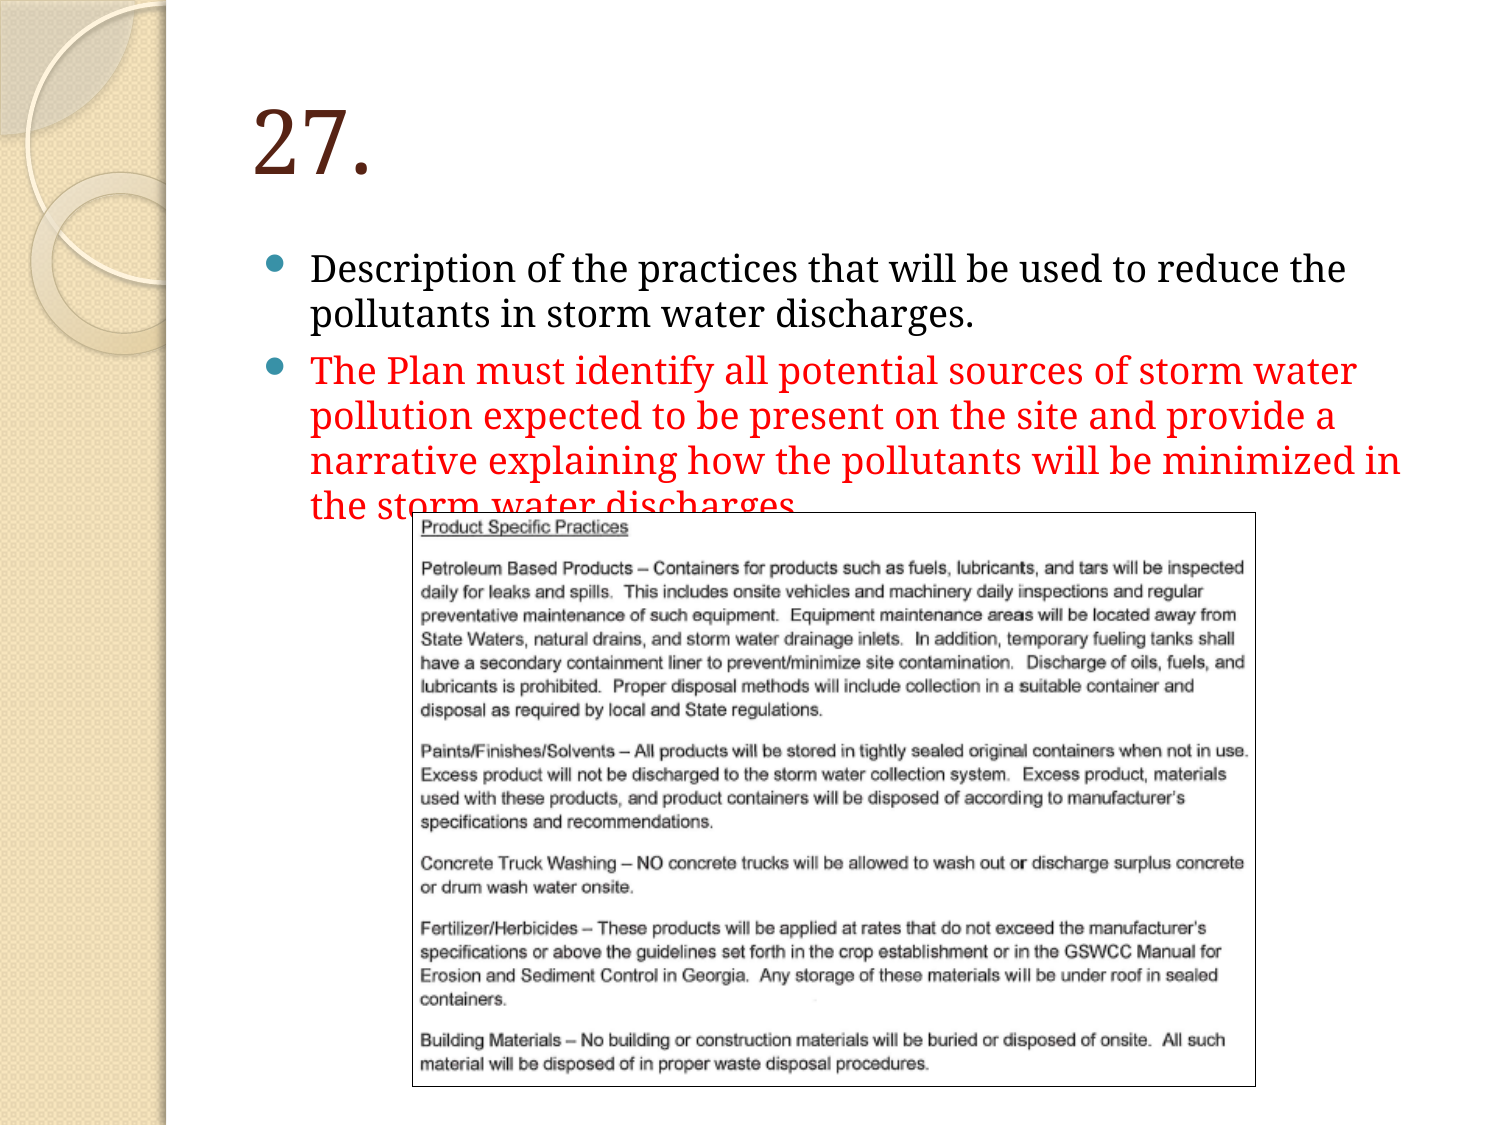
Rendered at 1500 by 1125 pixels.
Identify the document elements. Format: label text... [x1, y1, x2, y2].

title 27. [235, 45, 1466, 233]
list Description of the practices that will be used to reduce the pollutants in storm water discharges. The Plan must identify all potential sources of storm water pollution expected to be present on the site and provide a narrative explaining how the pollutants will be minimized in the storm water discharges. [235, 237, 1466, 713]
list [412, 512, 1257, 1087]
